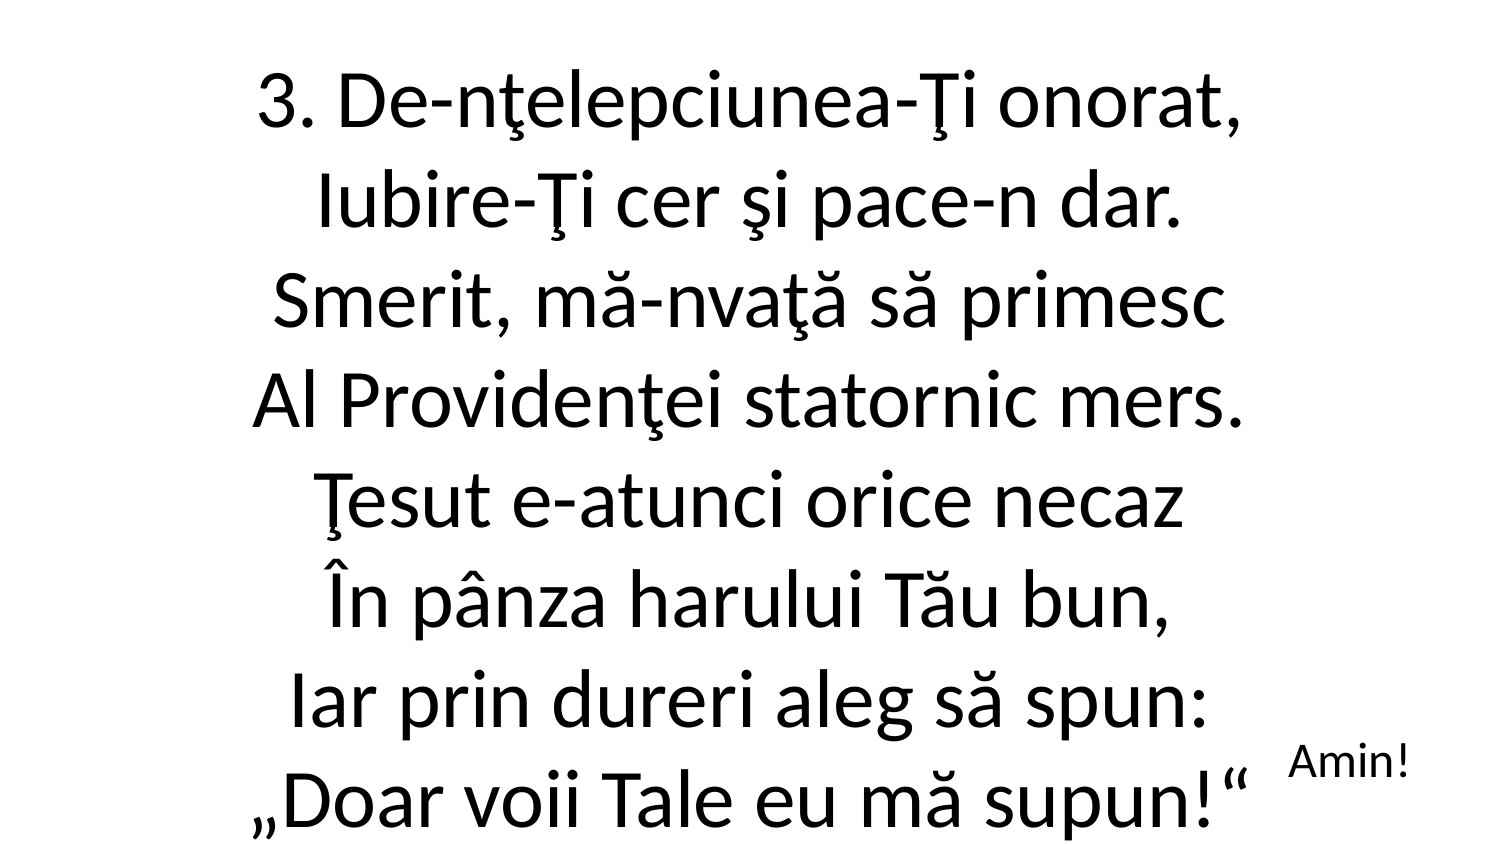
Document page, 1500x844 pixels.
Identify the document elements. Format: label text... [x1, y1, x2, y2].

text_box Amin! [1273, 674, 1427, 795]
text_box 3. De-­nţelepciunea­-Ţi onorat, Iubire­-Ţi cer şi pace­-n dar. Smerit, mă-nvaţă să primesc Al Providenţei statornic mers. Ţesut e-atunci orice necaz În pânza harului Tău bun, Iar prin dureri aleg să spun: „Doar voii Tale eu mă supun!“ [231, 0, 1269, 844]
